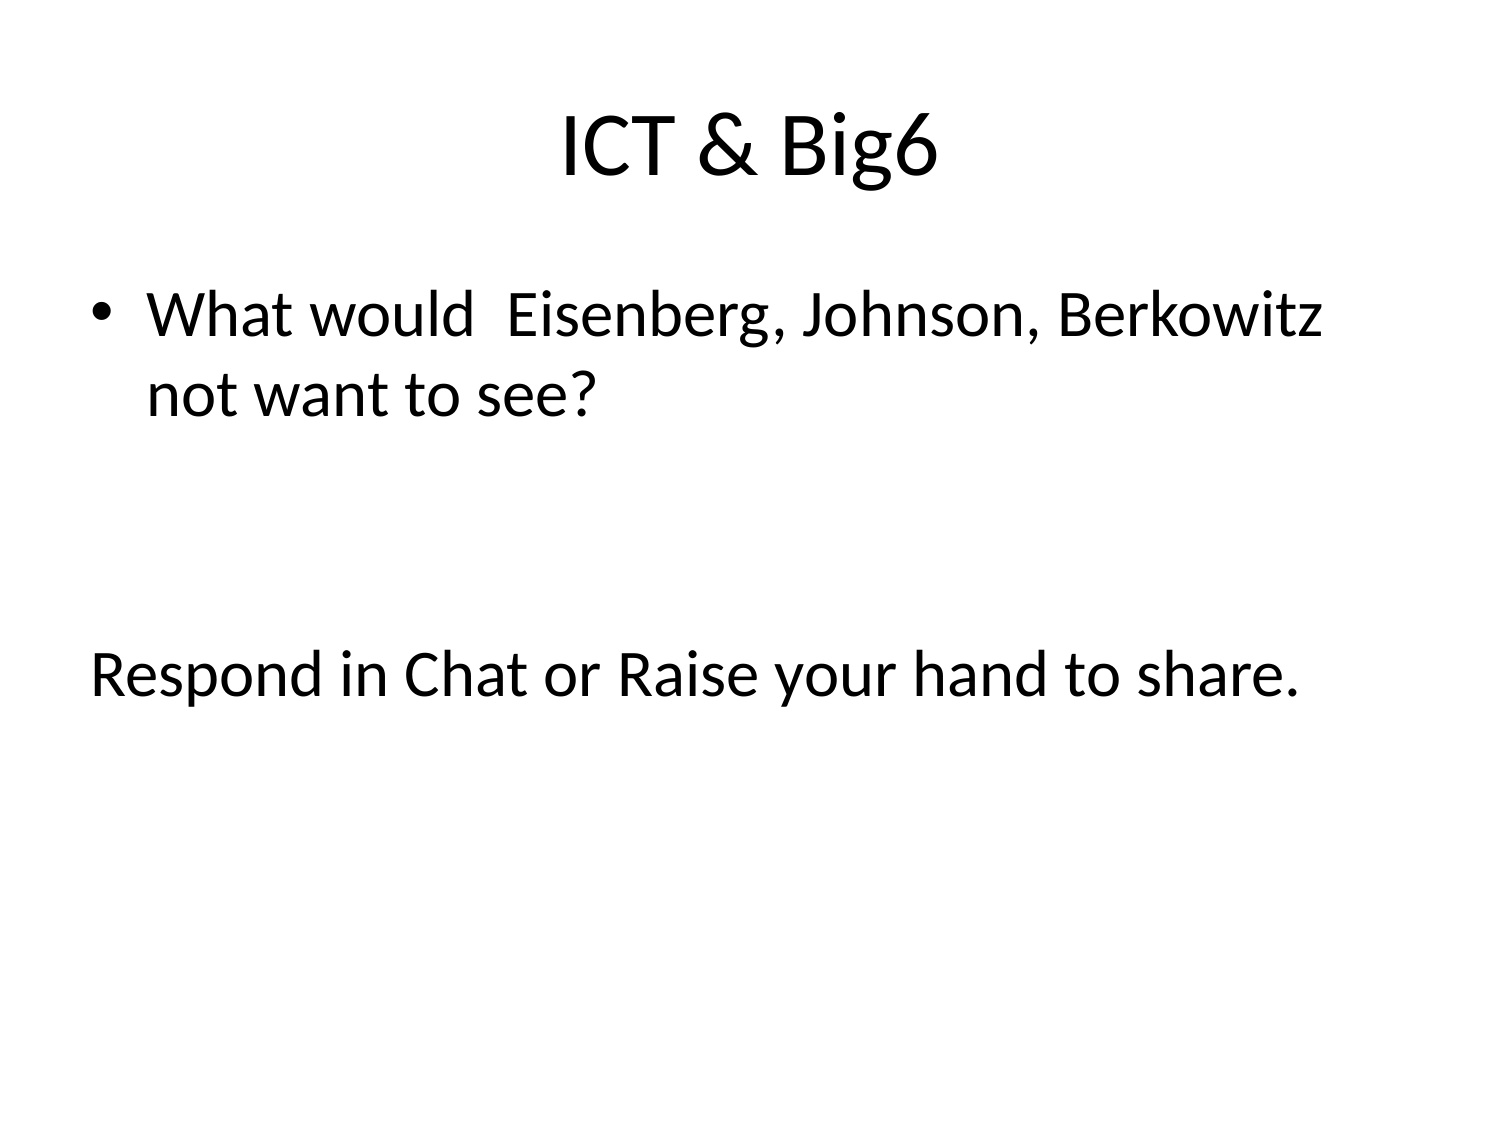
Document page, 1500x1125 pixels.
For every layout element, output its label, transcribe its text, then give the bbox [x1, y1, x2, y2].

list What would Eisenberg, Johnson, Berkowitz not want to see? Respond in Chat or Raise your hand to share. [75, 262, 1425, 1005]
text_box [394, 324, 425, 385]
title ICT & Big6 [75, 45, 1425, 233]
